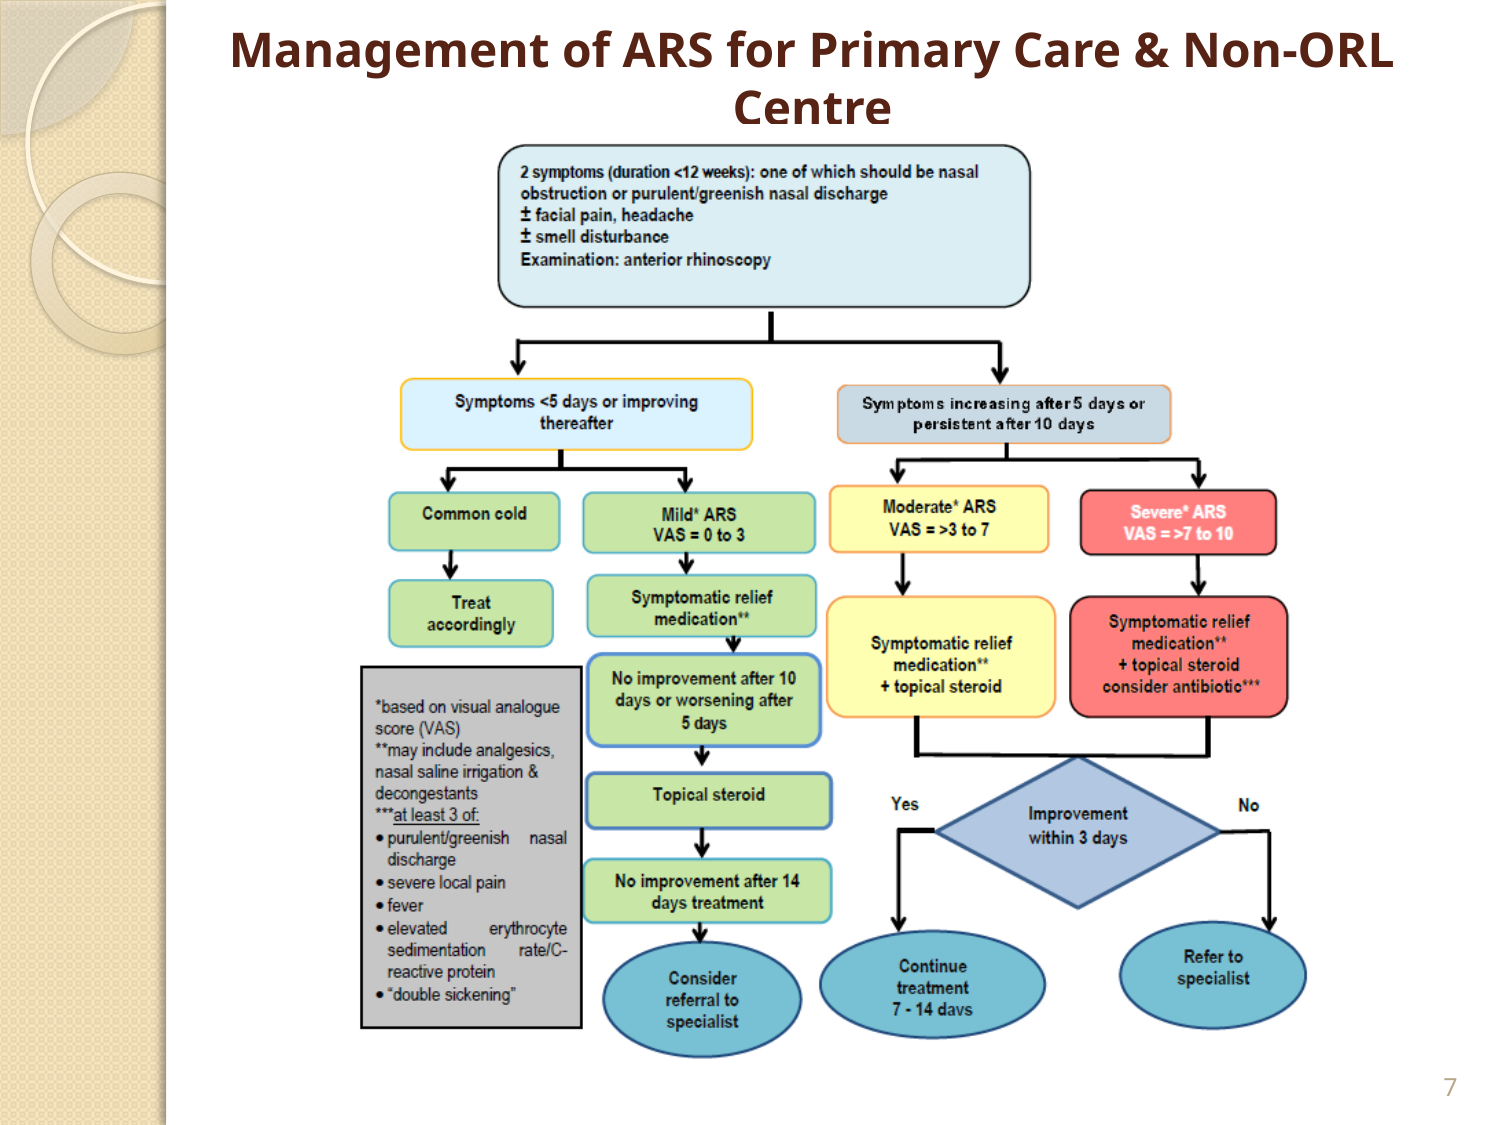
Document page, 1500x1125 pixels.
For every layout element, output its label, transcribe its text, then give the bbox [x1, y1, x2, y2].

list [337, 124, 1326, 1113]
slide_number 7 [1413, 1034, 1488, 1113]
title Management of ARS for Primary Care & Non-ORL Centre [137, 12, 1488, 200]
